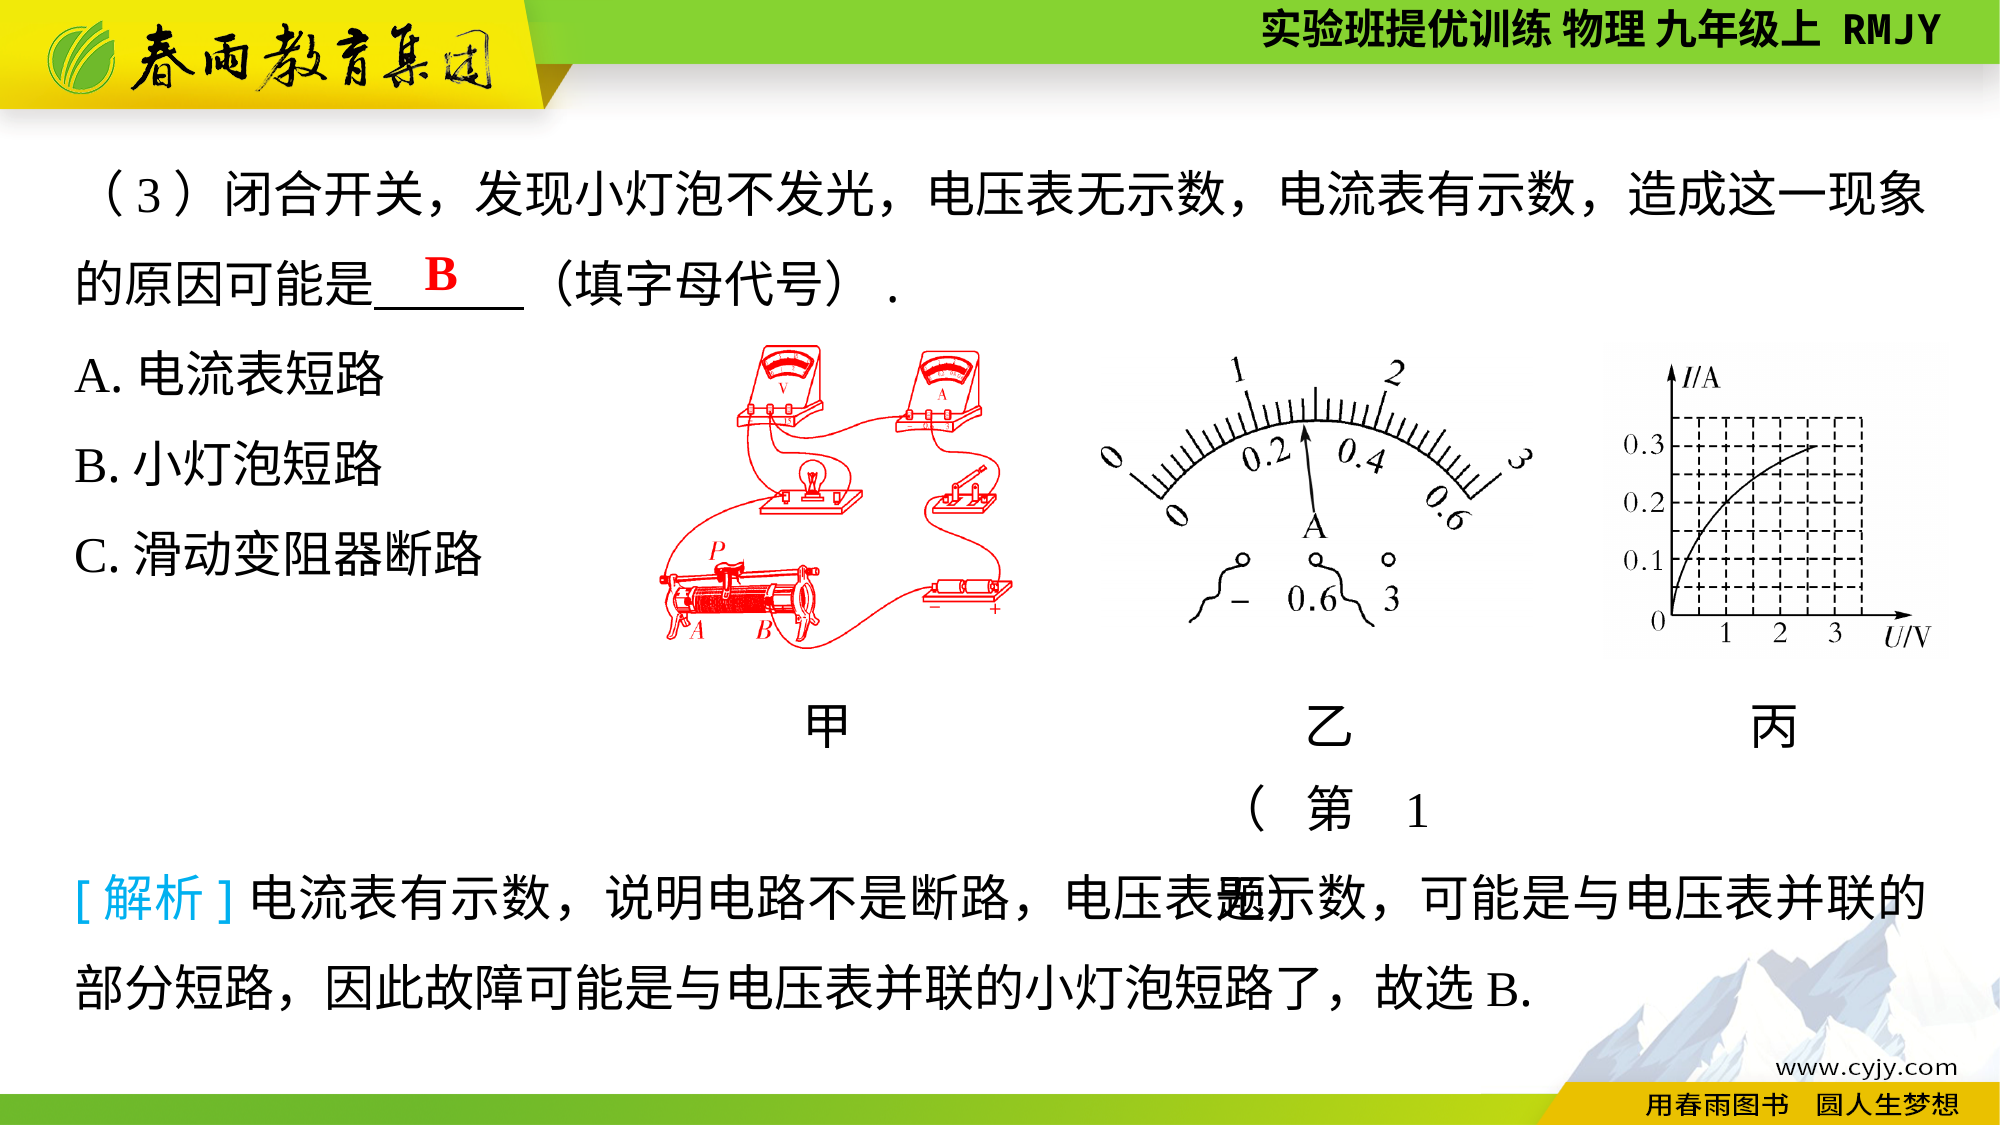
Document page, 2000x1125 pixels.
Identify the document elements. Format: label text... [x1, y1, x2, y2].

text_box 甲 [787, 658, 868, 762]
picture [0, 0, 2000, 1125]
text_box [解析]电流表有示数，说明电路不是断路，电压表无示数，可能是与电压表并联的部分短路，因此故障可能是与电压表并联的小灯泡短路了，故选B. [59, 828, 1944, 1024]
text_box （第1题） [1202, 739, 1457, 828]
text_box 乙 [1289, 656, 1370, 739]
list （3）闭合开关，发现小灯泡不发光，电压表无示数，电流表有示数，造成这一现象的原因可能是 （填字母代号）. A.电流表短路 B.小灯泡短路 C.滑动变阻器断路 [59, 125, 1944, 595]
text_box 丙 [1734, 668, 1815, 762]
text_box B [409, 233, 473, 308]
